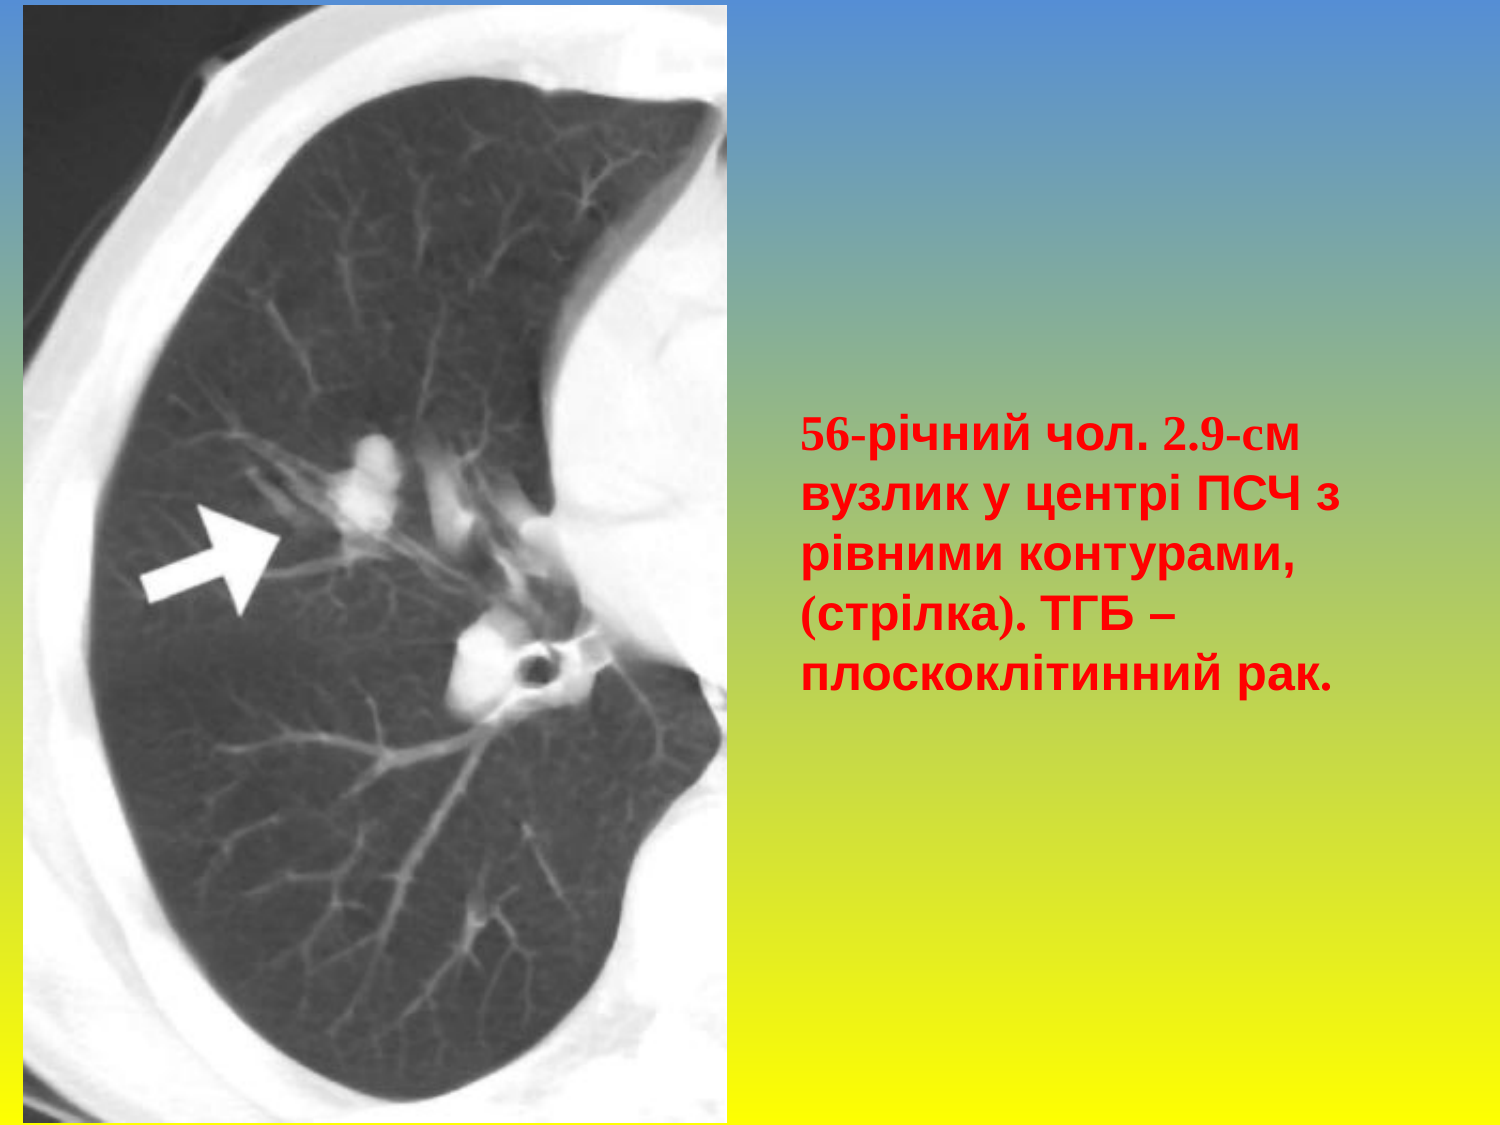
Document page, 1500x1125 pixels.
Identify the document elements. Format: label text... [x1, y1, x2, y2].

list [23, 5, 727, 1124]
title 56-річний чол. 2.9-cм вузлик у центрі ПСЧ з рівними контурами, (стрілка). ТГБ – плоскоклітинний рак. [785, 234, 1465, 868]
